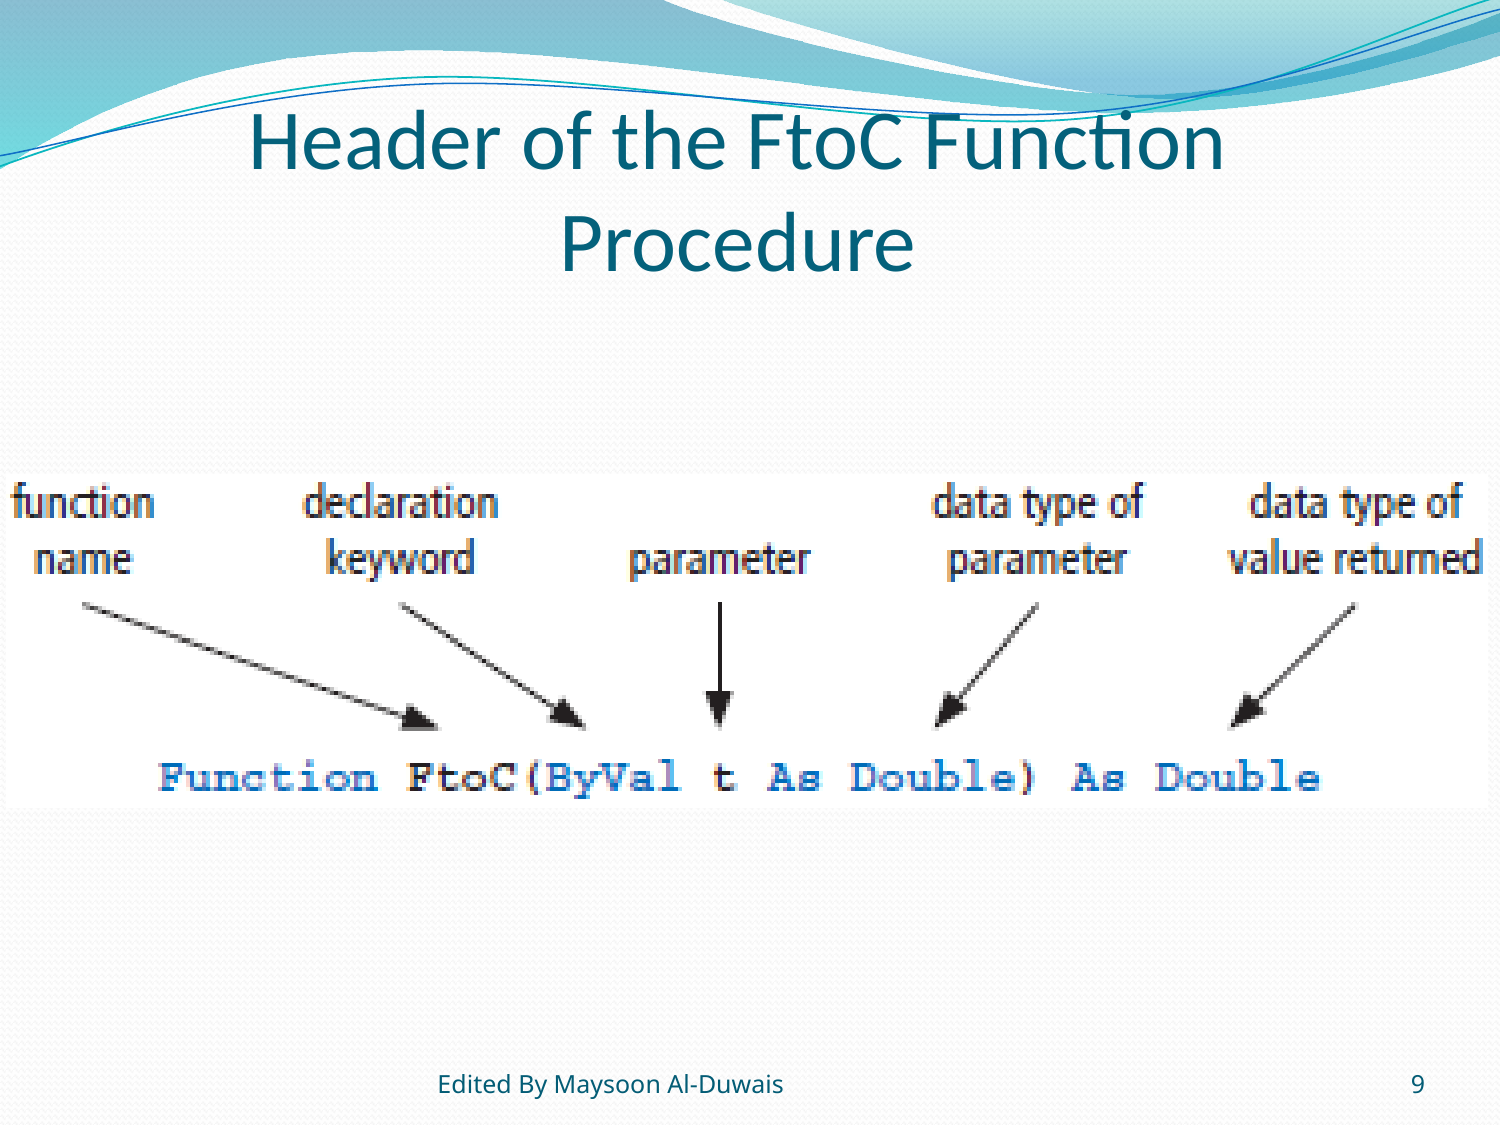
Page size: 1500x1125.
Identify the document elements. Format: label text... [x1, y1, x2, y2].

title Header of the FtoC Function Procedure [188, 75, 1288, 289]
slide_number 9 [1299, 1042, 1425, 1103]
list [6, 474, 1488, 808]
footer Edited By Maysoon Al-Duwais [437, 1042, 988, 1103]
